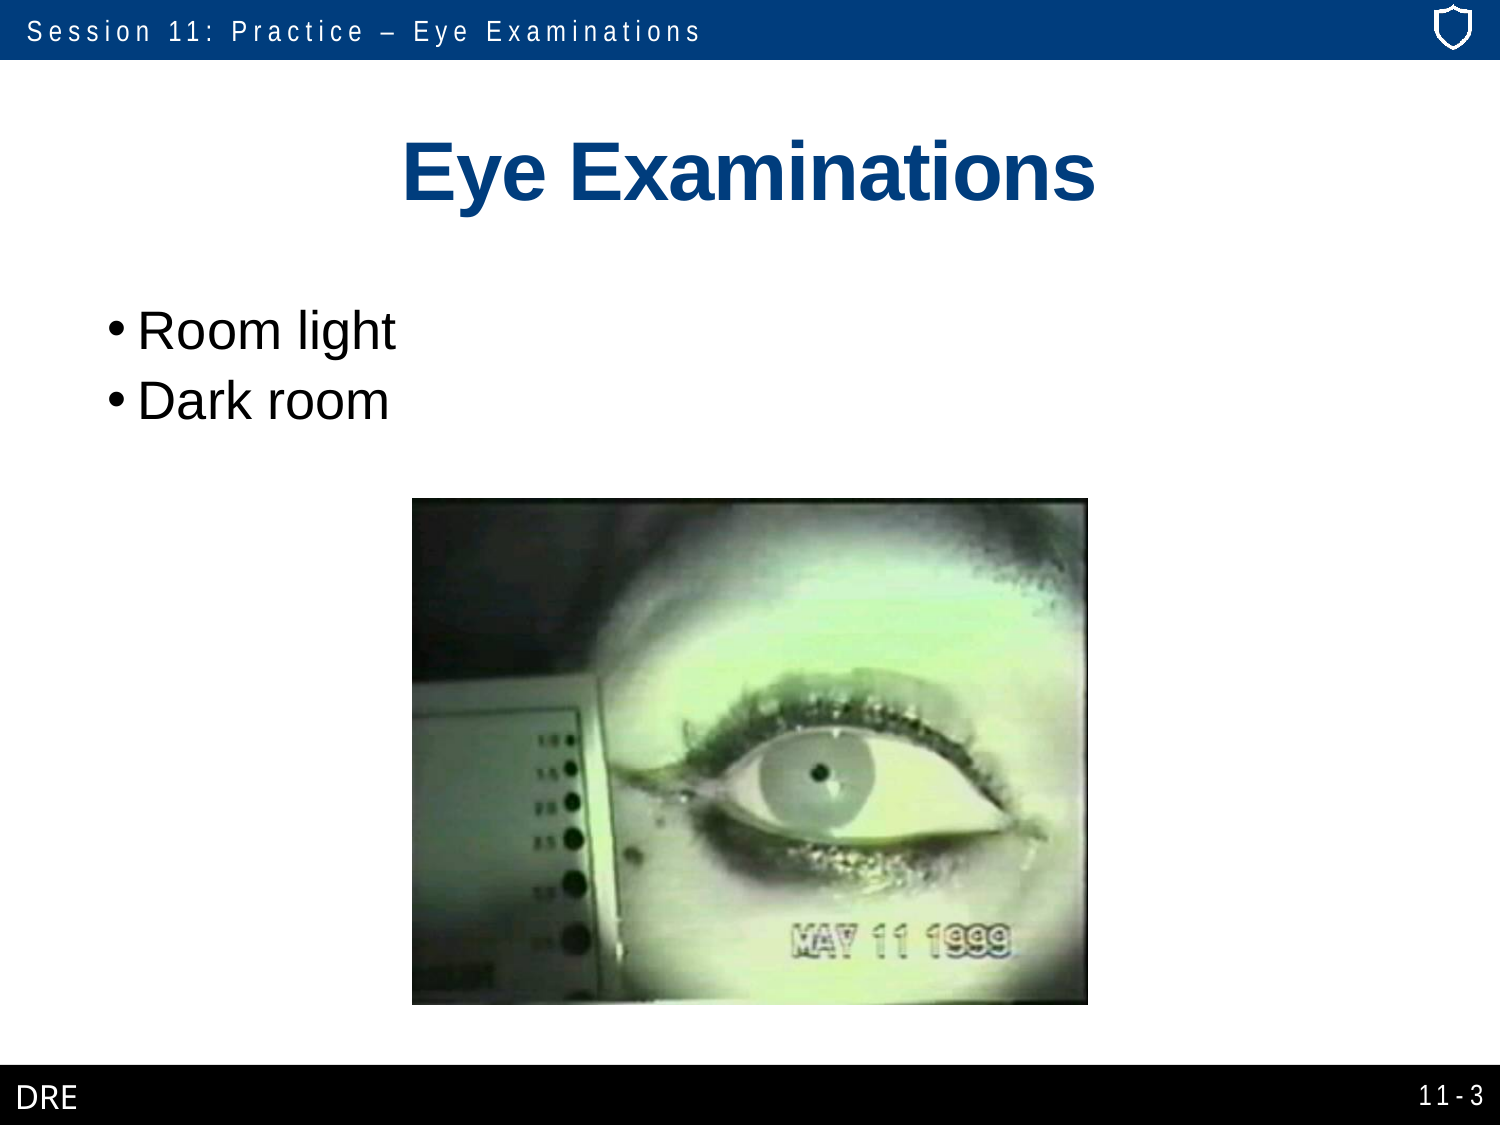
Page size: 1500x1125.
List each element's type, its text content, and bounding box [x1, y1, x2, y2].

picture [411, 498, 1088, 1006]
title Eye Examinations [75, 75, 1425, 225]
list Room light Dark room [75, 254, 1425, 1005]
picture [1434, 4, 1472, 50]
slide_number 11-3 [1218, 1063, 1499, 1124]
